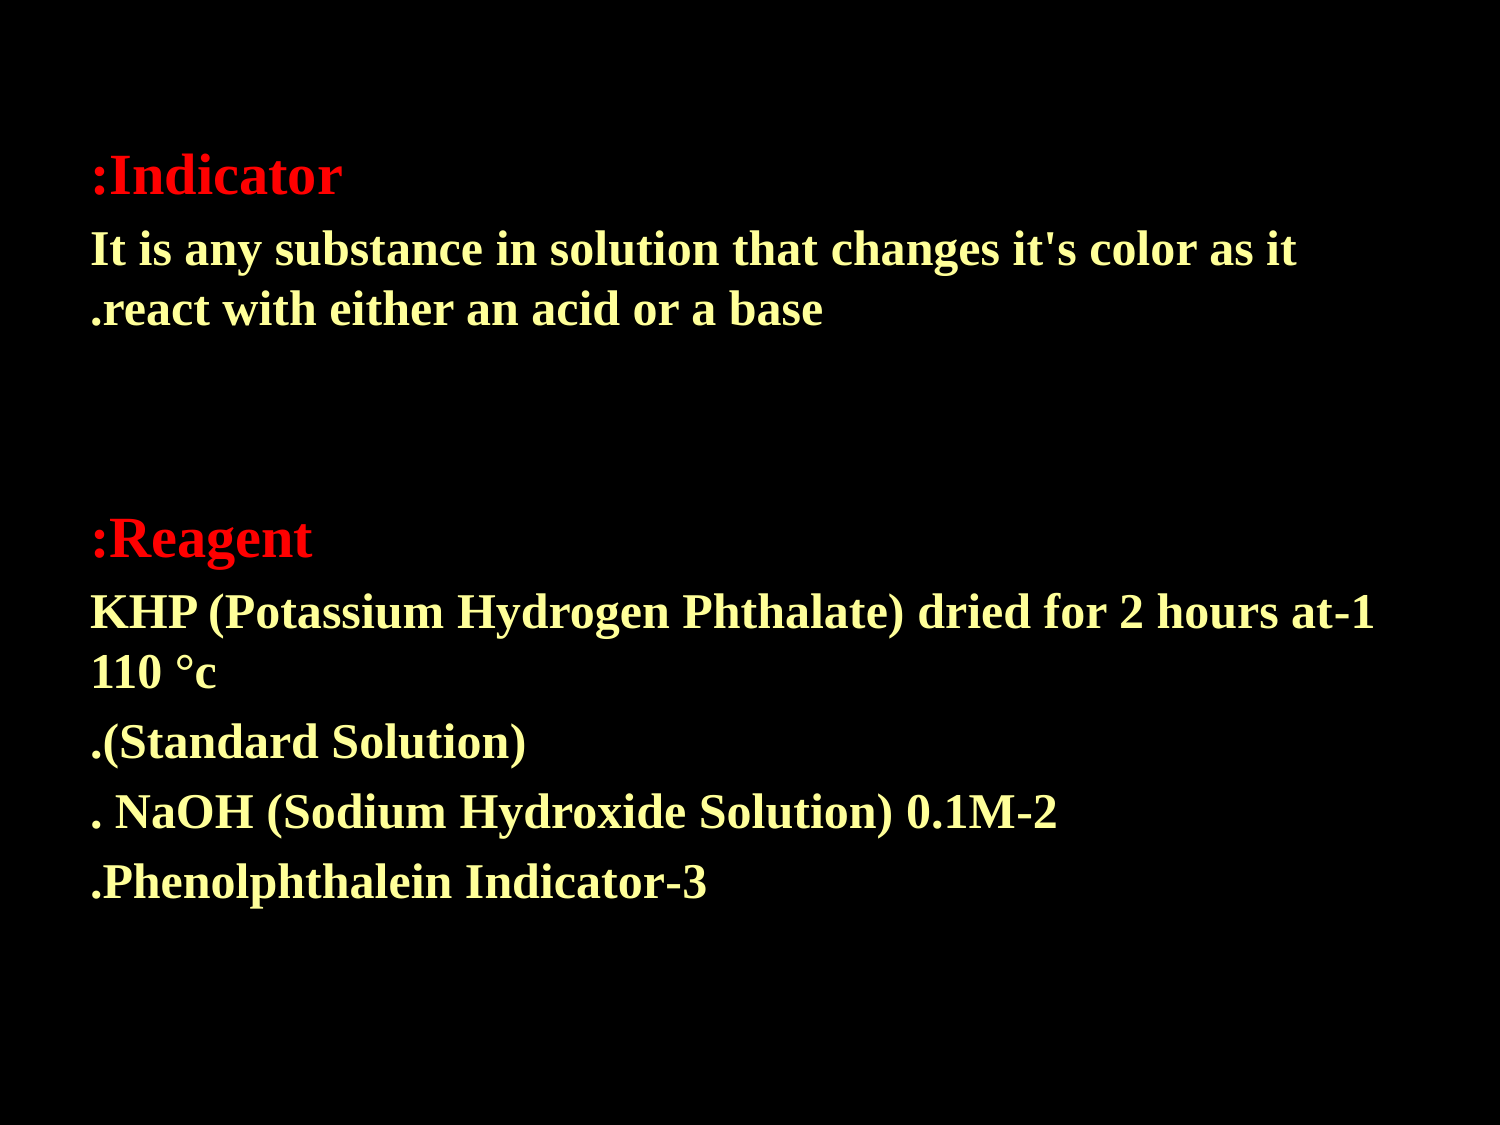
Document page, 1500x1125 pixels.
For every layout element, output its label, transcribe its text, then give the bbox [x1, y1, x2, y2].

list Indicator: It is any substance in solution that changes it's color as it react with either an acid or a base. Reagent: 1-KHP (Potassium Hydrogen Phthalate) dried for 2 hours at 110 °c (Standard Solution). 2-NaOH (Sodium Hydroxide Solution) 0.1M . 3-Phenolphthalein Indicator. [75, 46, 1425, 1005]
